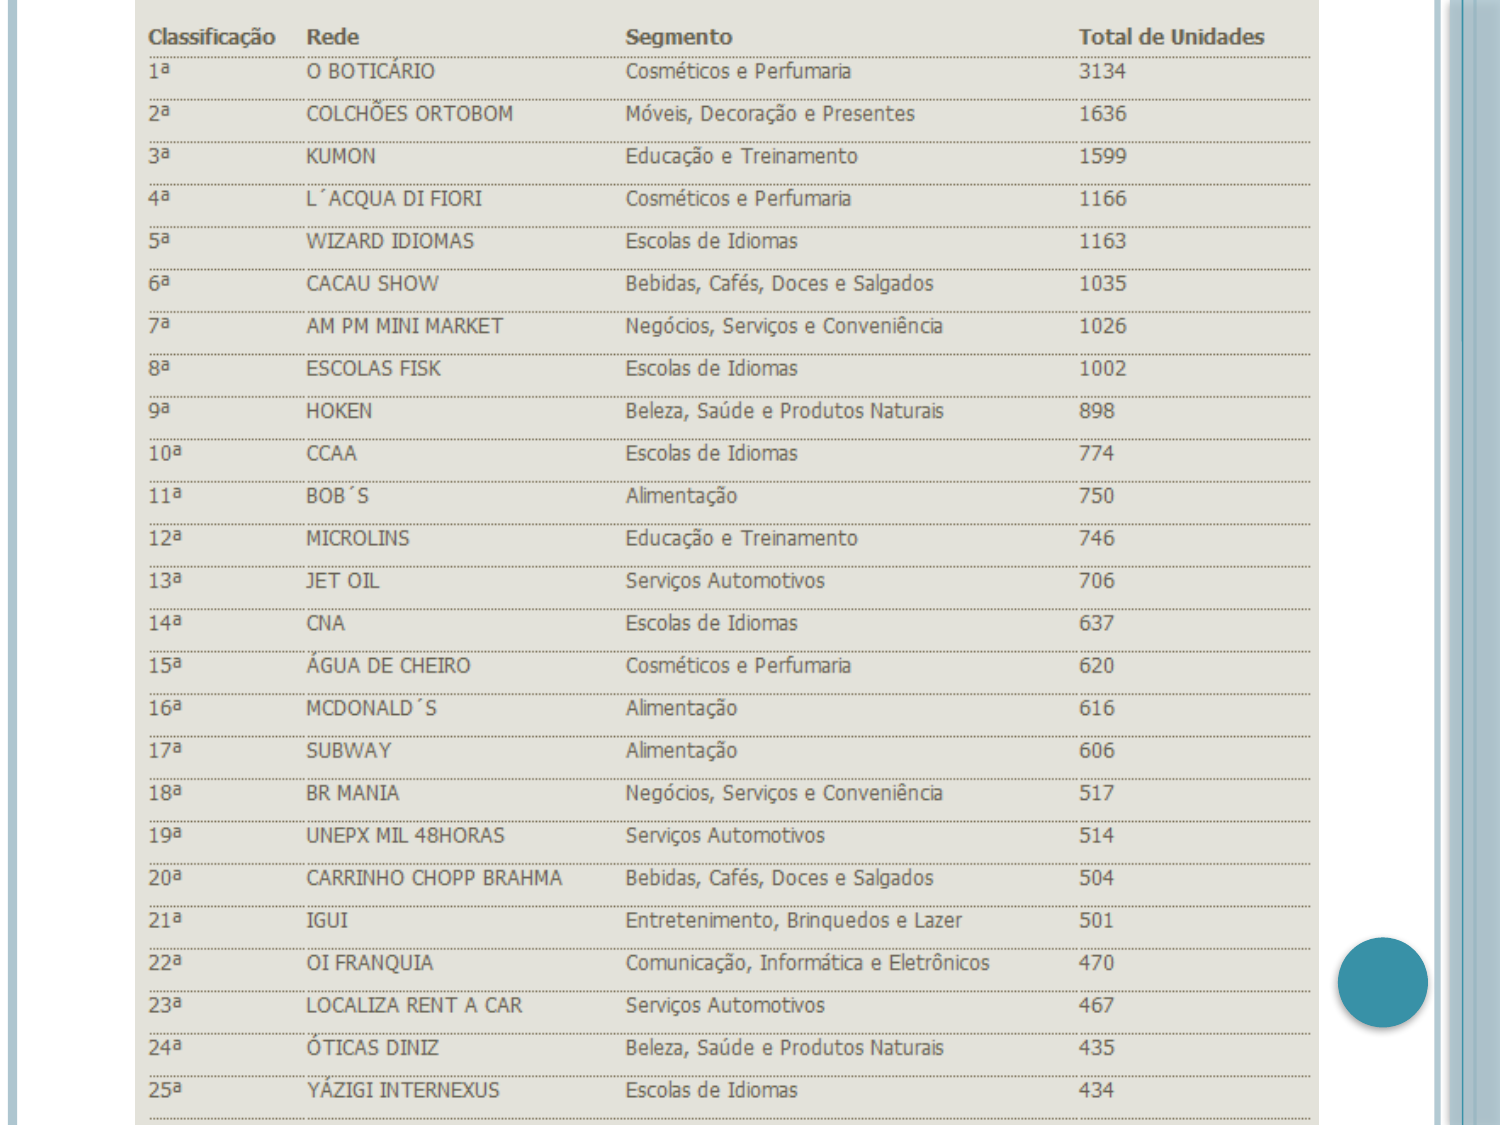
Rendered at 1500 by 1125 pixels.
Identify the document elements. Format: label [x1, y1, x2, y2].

picture [135, 0, 1319, 1125]
